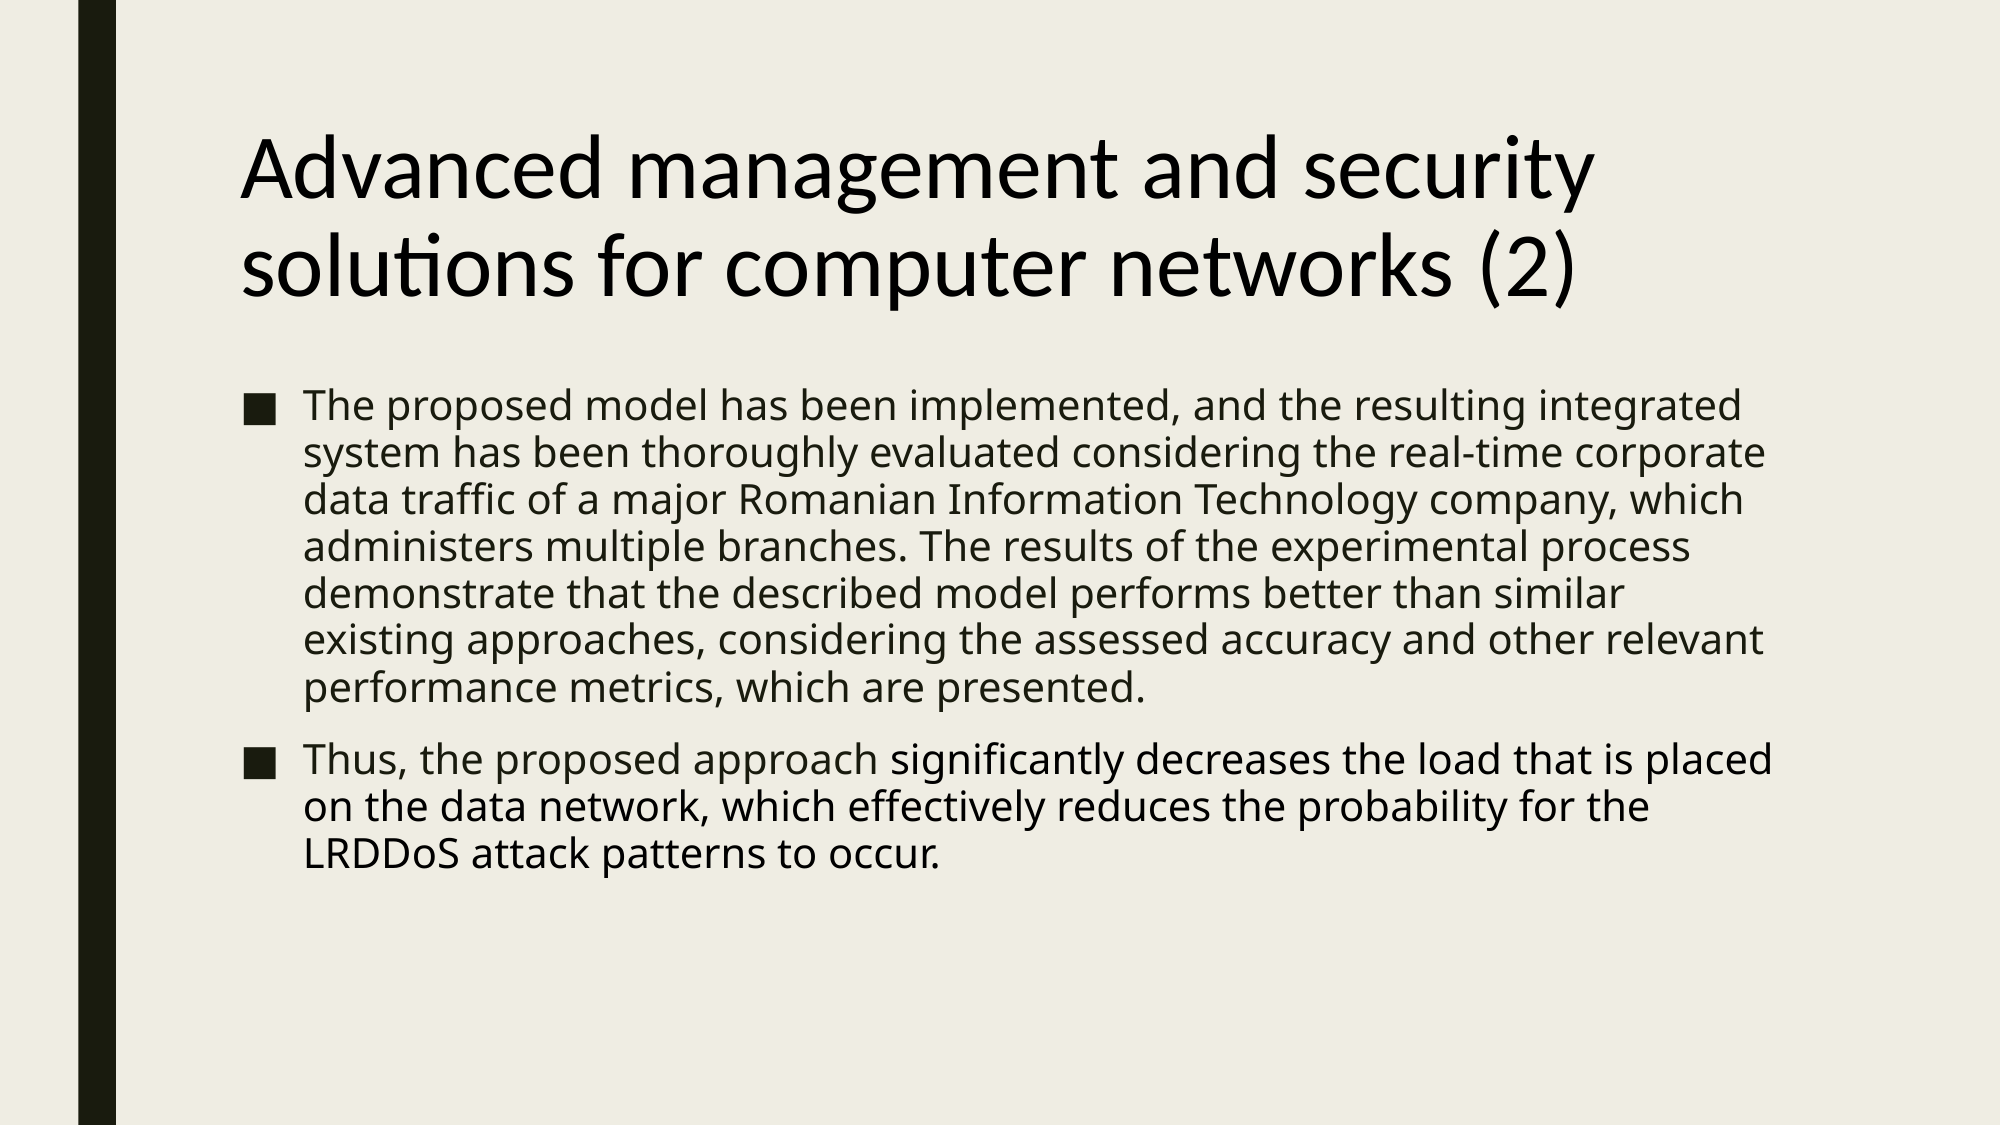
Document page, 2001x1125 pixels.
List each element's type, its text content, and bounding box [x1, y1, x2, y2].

list The proposed model has been implemented, and the resulting integrated system has been thoroughly evaluated considering the real-time corporate data traffic of a major Romanian Information Technology company, which administers multiple branches. The results of the experimental process demonstrate that the described model performs better than similar existing approaches, considering the assessed accuracy and other relevant performance metrics, which are presented. Thus, the proposed approach significantly decreases the load that is placed on the data network, which effectively reduces the probability for the LRDDoS attack patterns to occur. [225, 375, 1800, 963]
title Advanced management and security solutions for computer networks (2) [225, 112, 1800, 357]
